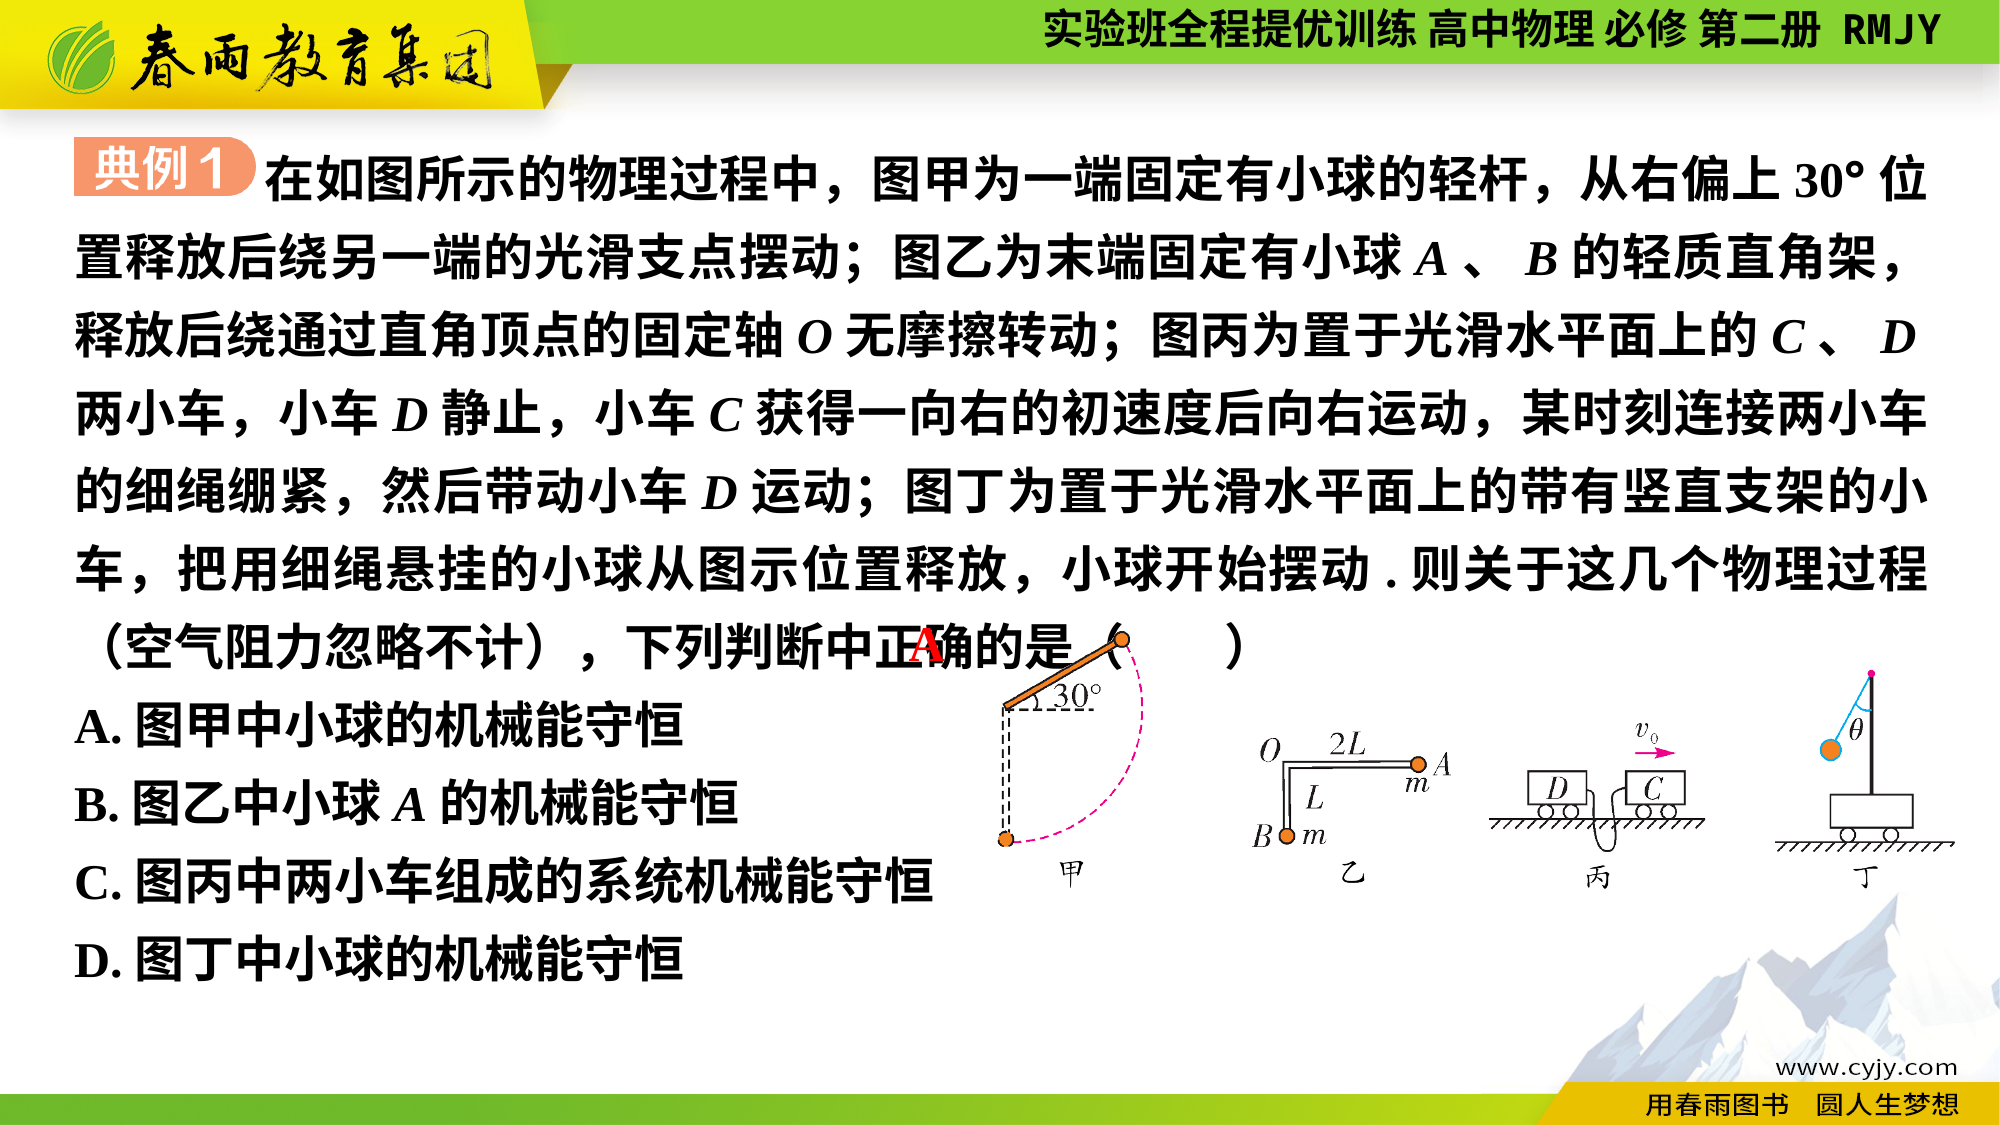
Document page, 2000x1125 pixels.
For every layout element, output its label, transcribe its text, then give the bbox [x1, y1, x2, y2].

picture [0, 0, 2000, 1125]
list 在如图所示的物理过程中，图甲为一端固定有小球的轻杆，从右偏上30°位置释放后绕另一端的光滑支点摆动；图乙为末端固定有小球A、B的轻质直角架，释放后绕通过直角顶点的固定轴O无摩擦转动；图丙为置于光滑水平面上的C、D两小车，小车D静止，小车C获得一向右的初速度后向右运动，某时刻连接两小车的细绳绷紧，然后带动小车D运动；图丁为置于光滑水平面上的带有竖直支架的小车，把用细绳悬挂的小球从图示位置释放，小球开始摆动.则关于这几个物理过程（空气阻力忽略不计），下列判断中正确的是（ ） A.图甲中小球的机械能守恒 B.图乙中小球A的机械能守恒 C.图丙中两小车组成的系统机械能守恒 D.图丁中小球的机械能守恒 [59, 122, 1944, 996]
text_box A [894, 574, 960, 679]
